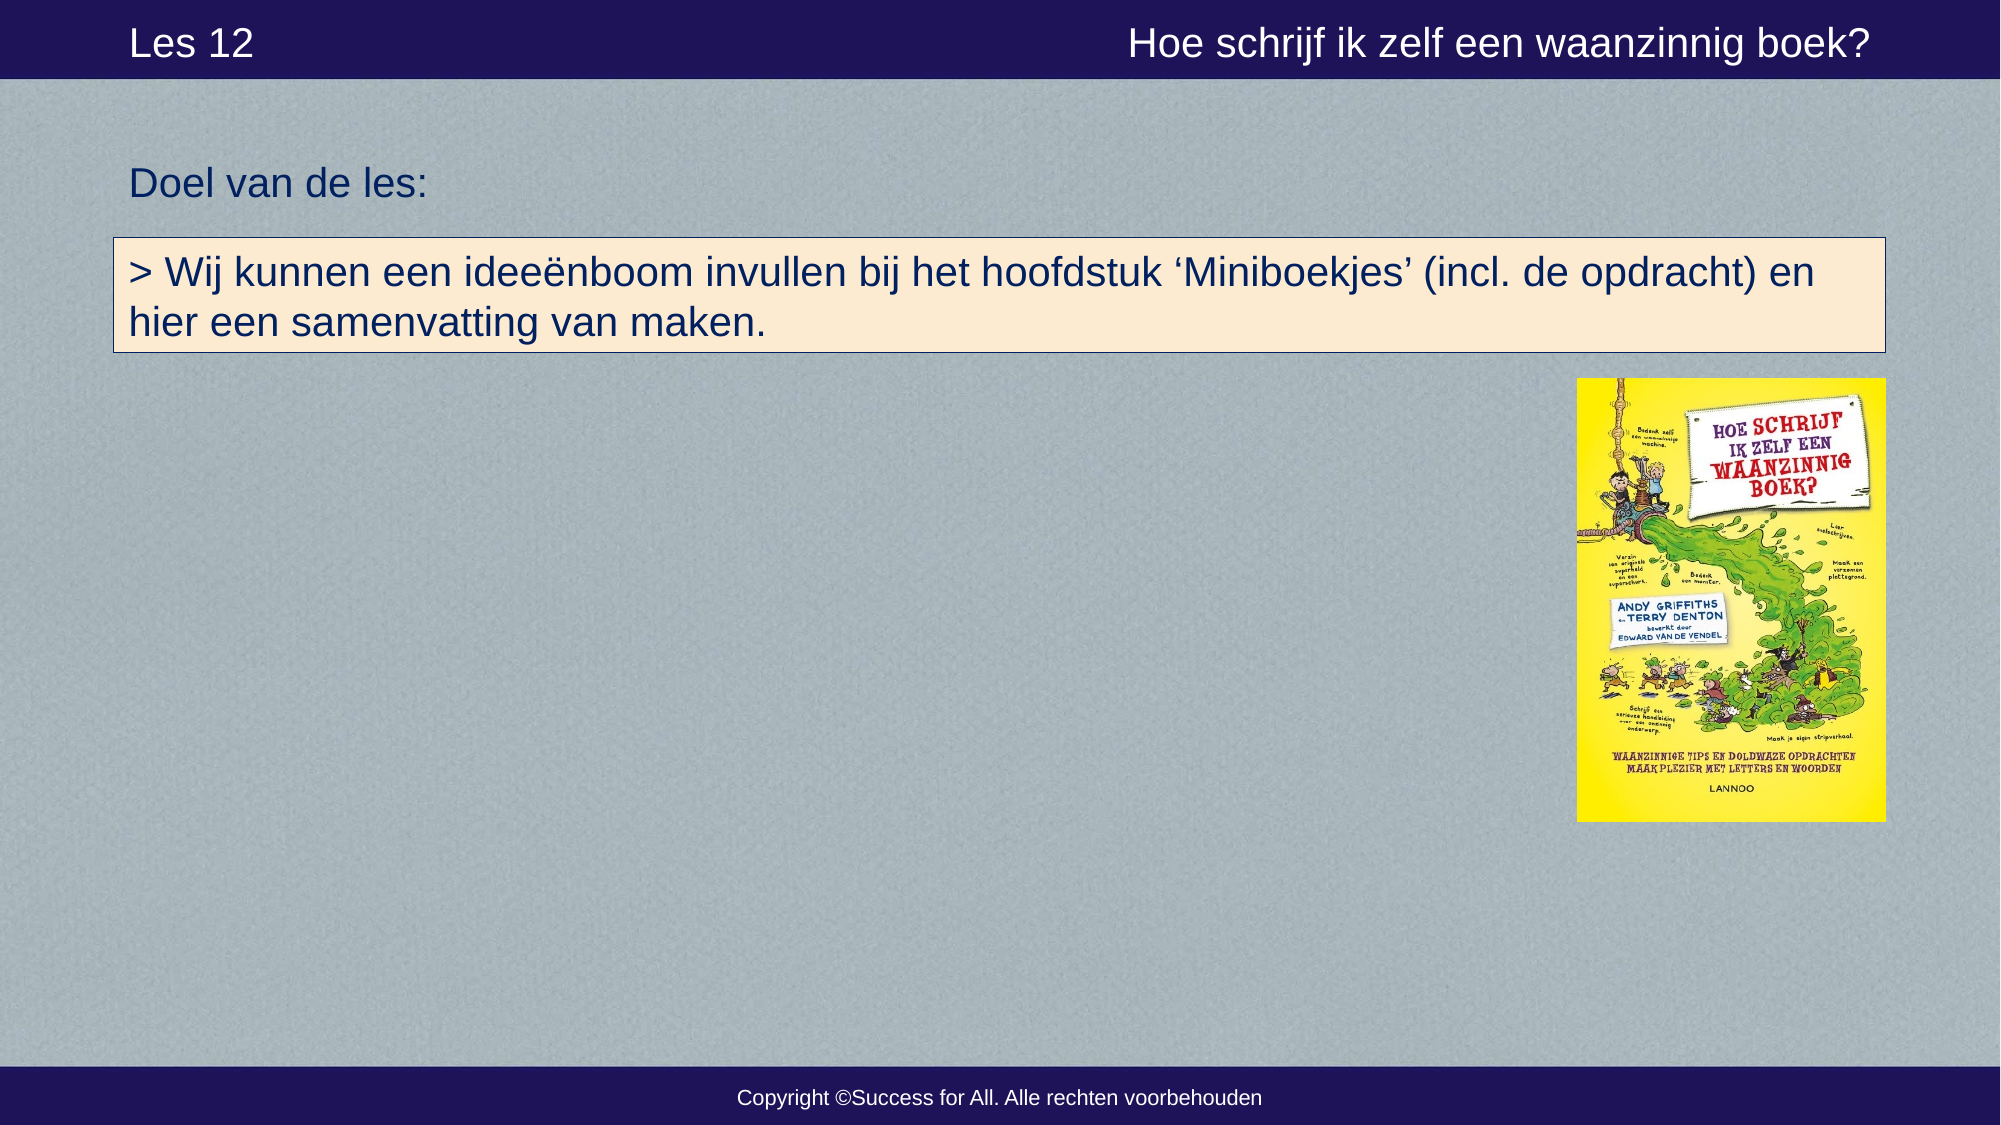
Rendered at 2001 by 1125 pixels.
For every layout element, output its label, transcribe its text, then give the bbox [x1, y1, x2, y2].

text_box Les 12 [114, 8, 354, 73]
text_box > Wij kunnen een ideeënboom invullen bij het hoofdstuk ‘Miniboekjes’ (incl. de opdracht) en hier een samenvatting van maken. [113, 237, 1886, 353]
picture [0, 0, 2001, 1125]
text_box Doel van de les: [113, 148, 1635, 214]
text_box Hoe schrijf ik zelf een waanzinnig boek? [999, 8, 1886, 73]
text_box Copyright ©Success for All. Alle rechten voorbehouden [0, 1076, 2000, 1125]
